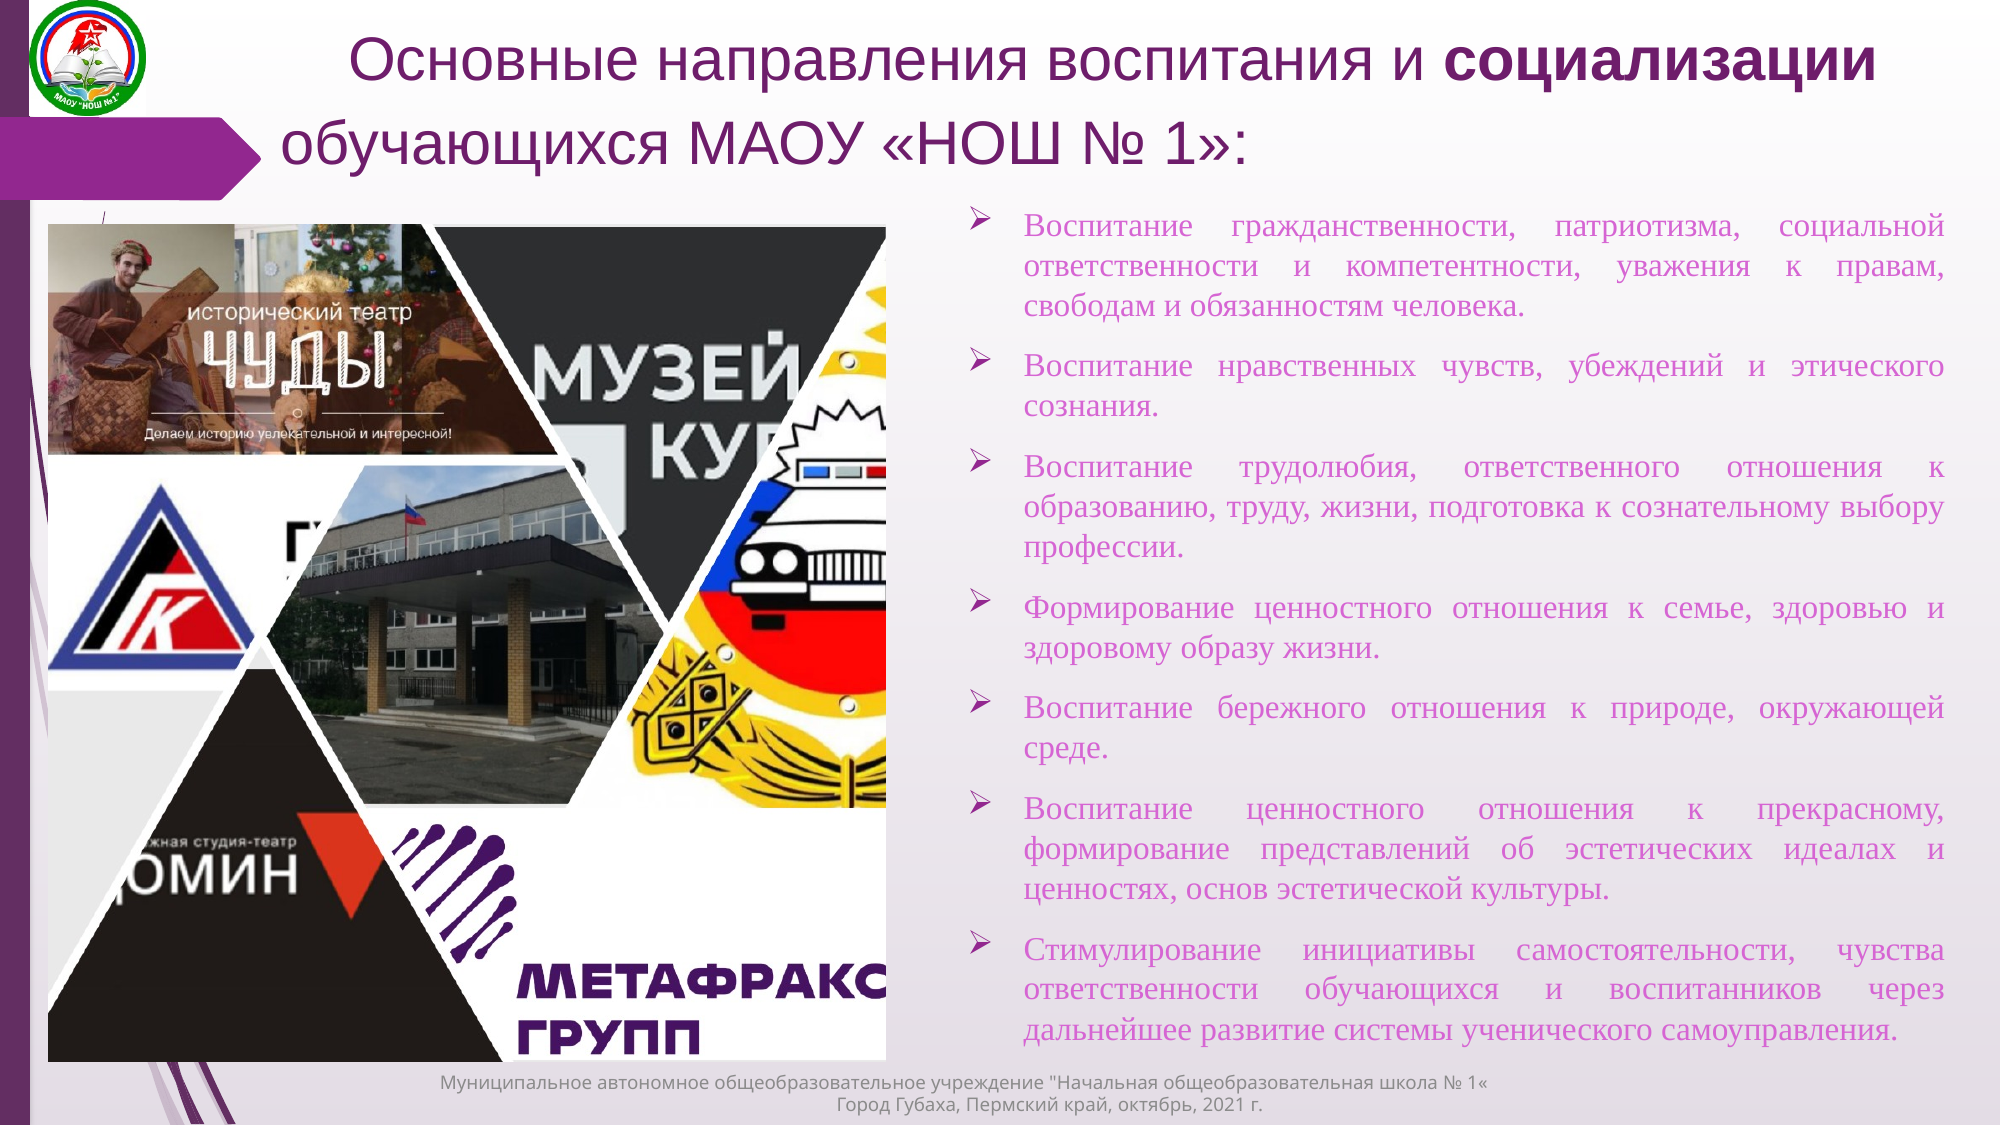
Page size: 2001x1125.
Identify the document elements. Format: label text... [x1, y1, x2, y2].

picture [29, 0, 146, 117]
footer Муниципальное автономное общеобразовательное учреждение "Начальная общеобразовательная школа № 1« Город Губаха, Пермский край, октябрь, 2021 г. [424, 1061, 1675, 1125]
title Основные направления воспитания и социализации обучающихся МАОУ «НОШ № 1»: [265, 0, 1962, 256]
list Воспитание гражданственности, патриотизма, социальной ответственности и компетентности, уважения к правам, свободам и обязанностям человека. Воспитание нравственных чувств, убеждений и этического сознания. Воспитание трудолюбия, ответственного отношения к образованию, труду, жизни, подготовка к сознательному выбору профессии. Формирование ценностного отношения к семье, здоровью и здоровому образу жизни. Воспитание бережного отношения к природе, окружающей среде. Воспитание ценностного отношения к прекрасному, формирование представлений об эстетических идеалах и ценностях, основ эстетической культуры. Стимулирование инициативы самостоятельности, чувства ответственности обучающихся и воспитанников через дальнейшее развитие системы ученического самоуправления. [952, 195, 1962, 1062]
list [48, 223, 886, 1062]
